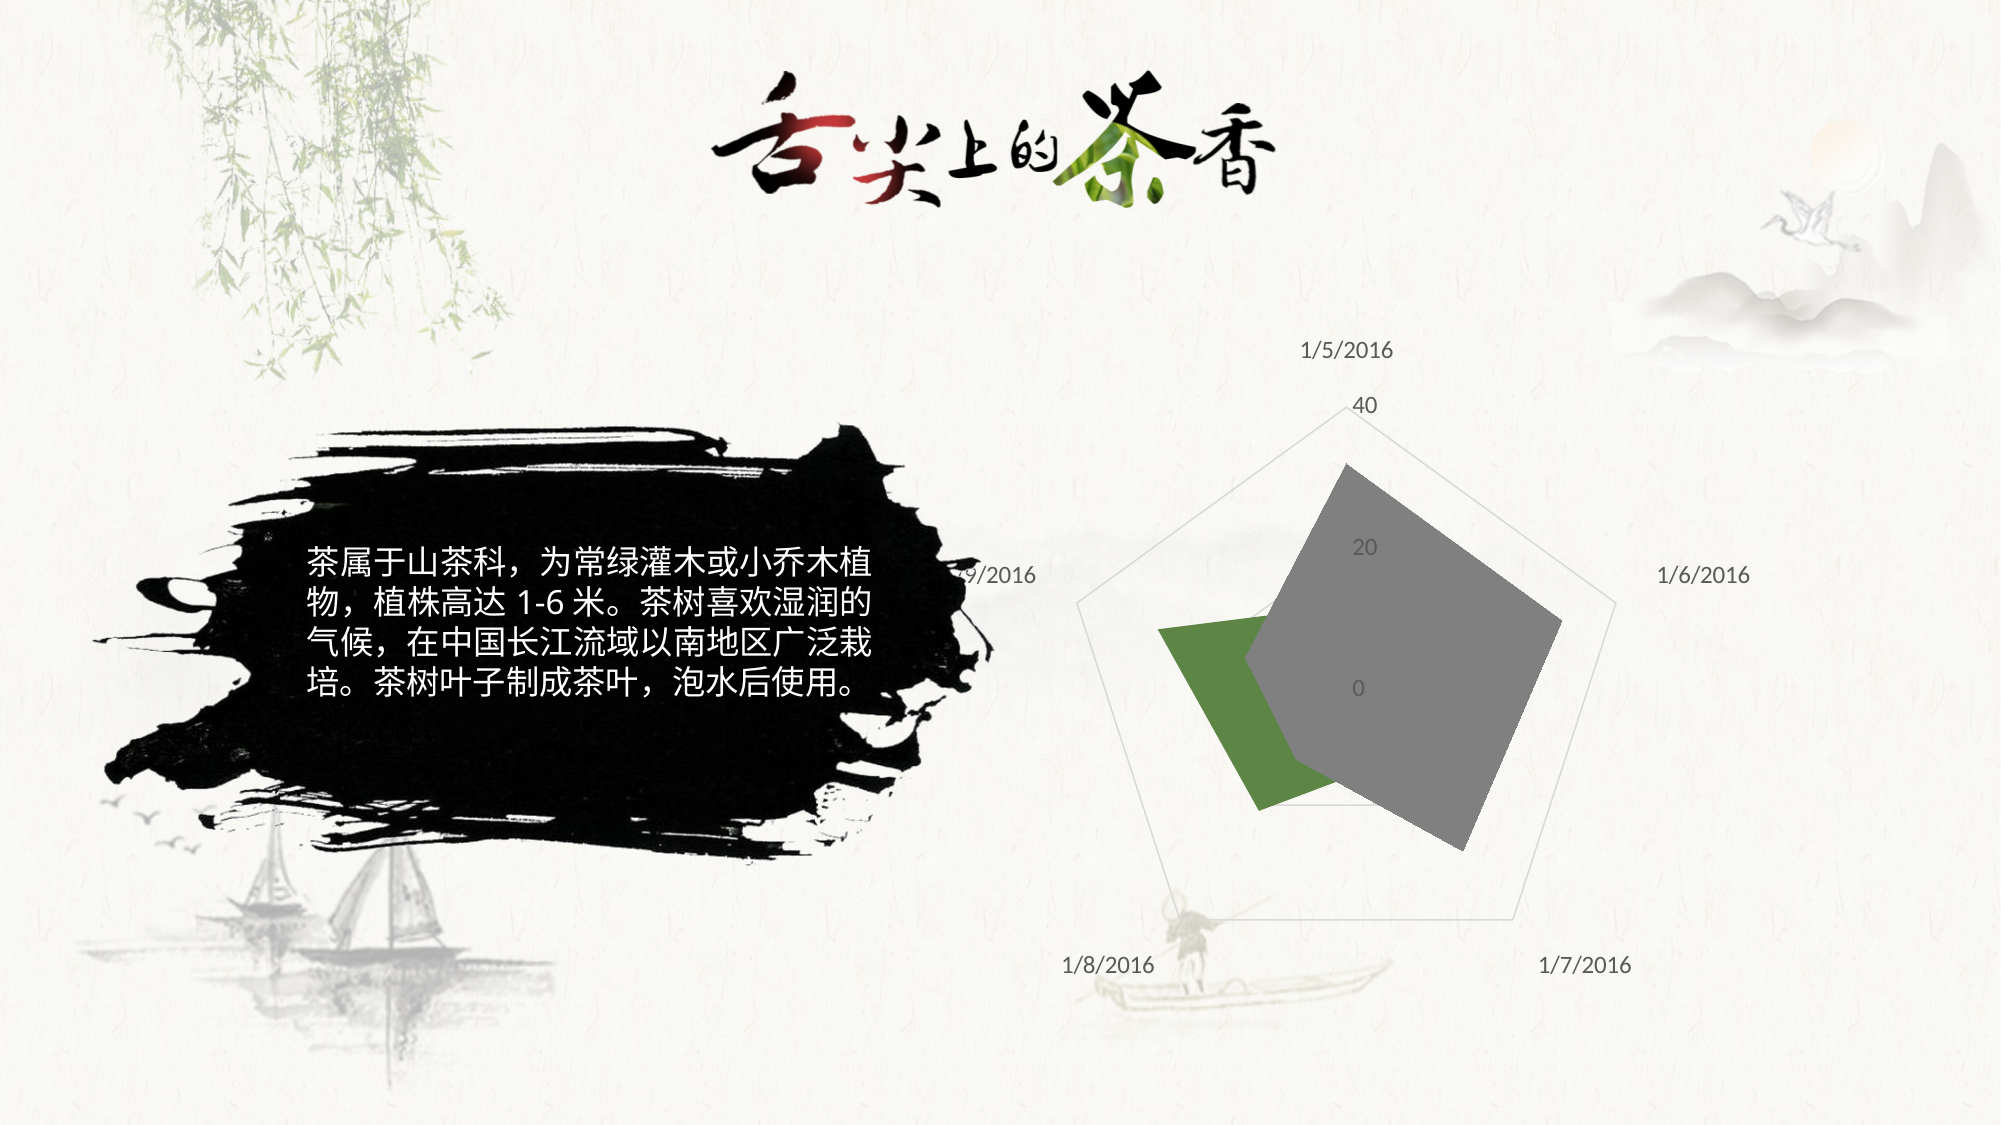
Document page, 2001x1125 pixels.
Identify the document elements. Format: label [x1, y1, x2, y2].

chart [846, 326, 1847, 993]
picture [697, 11, 1303, 223]
picture [47, 373, 1040, 879]
